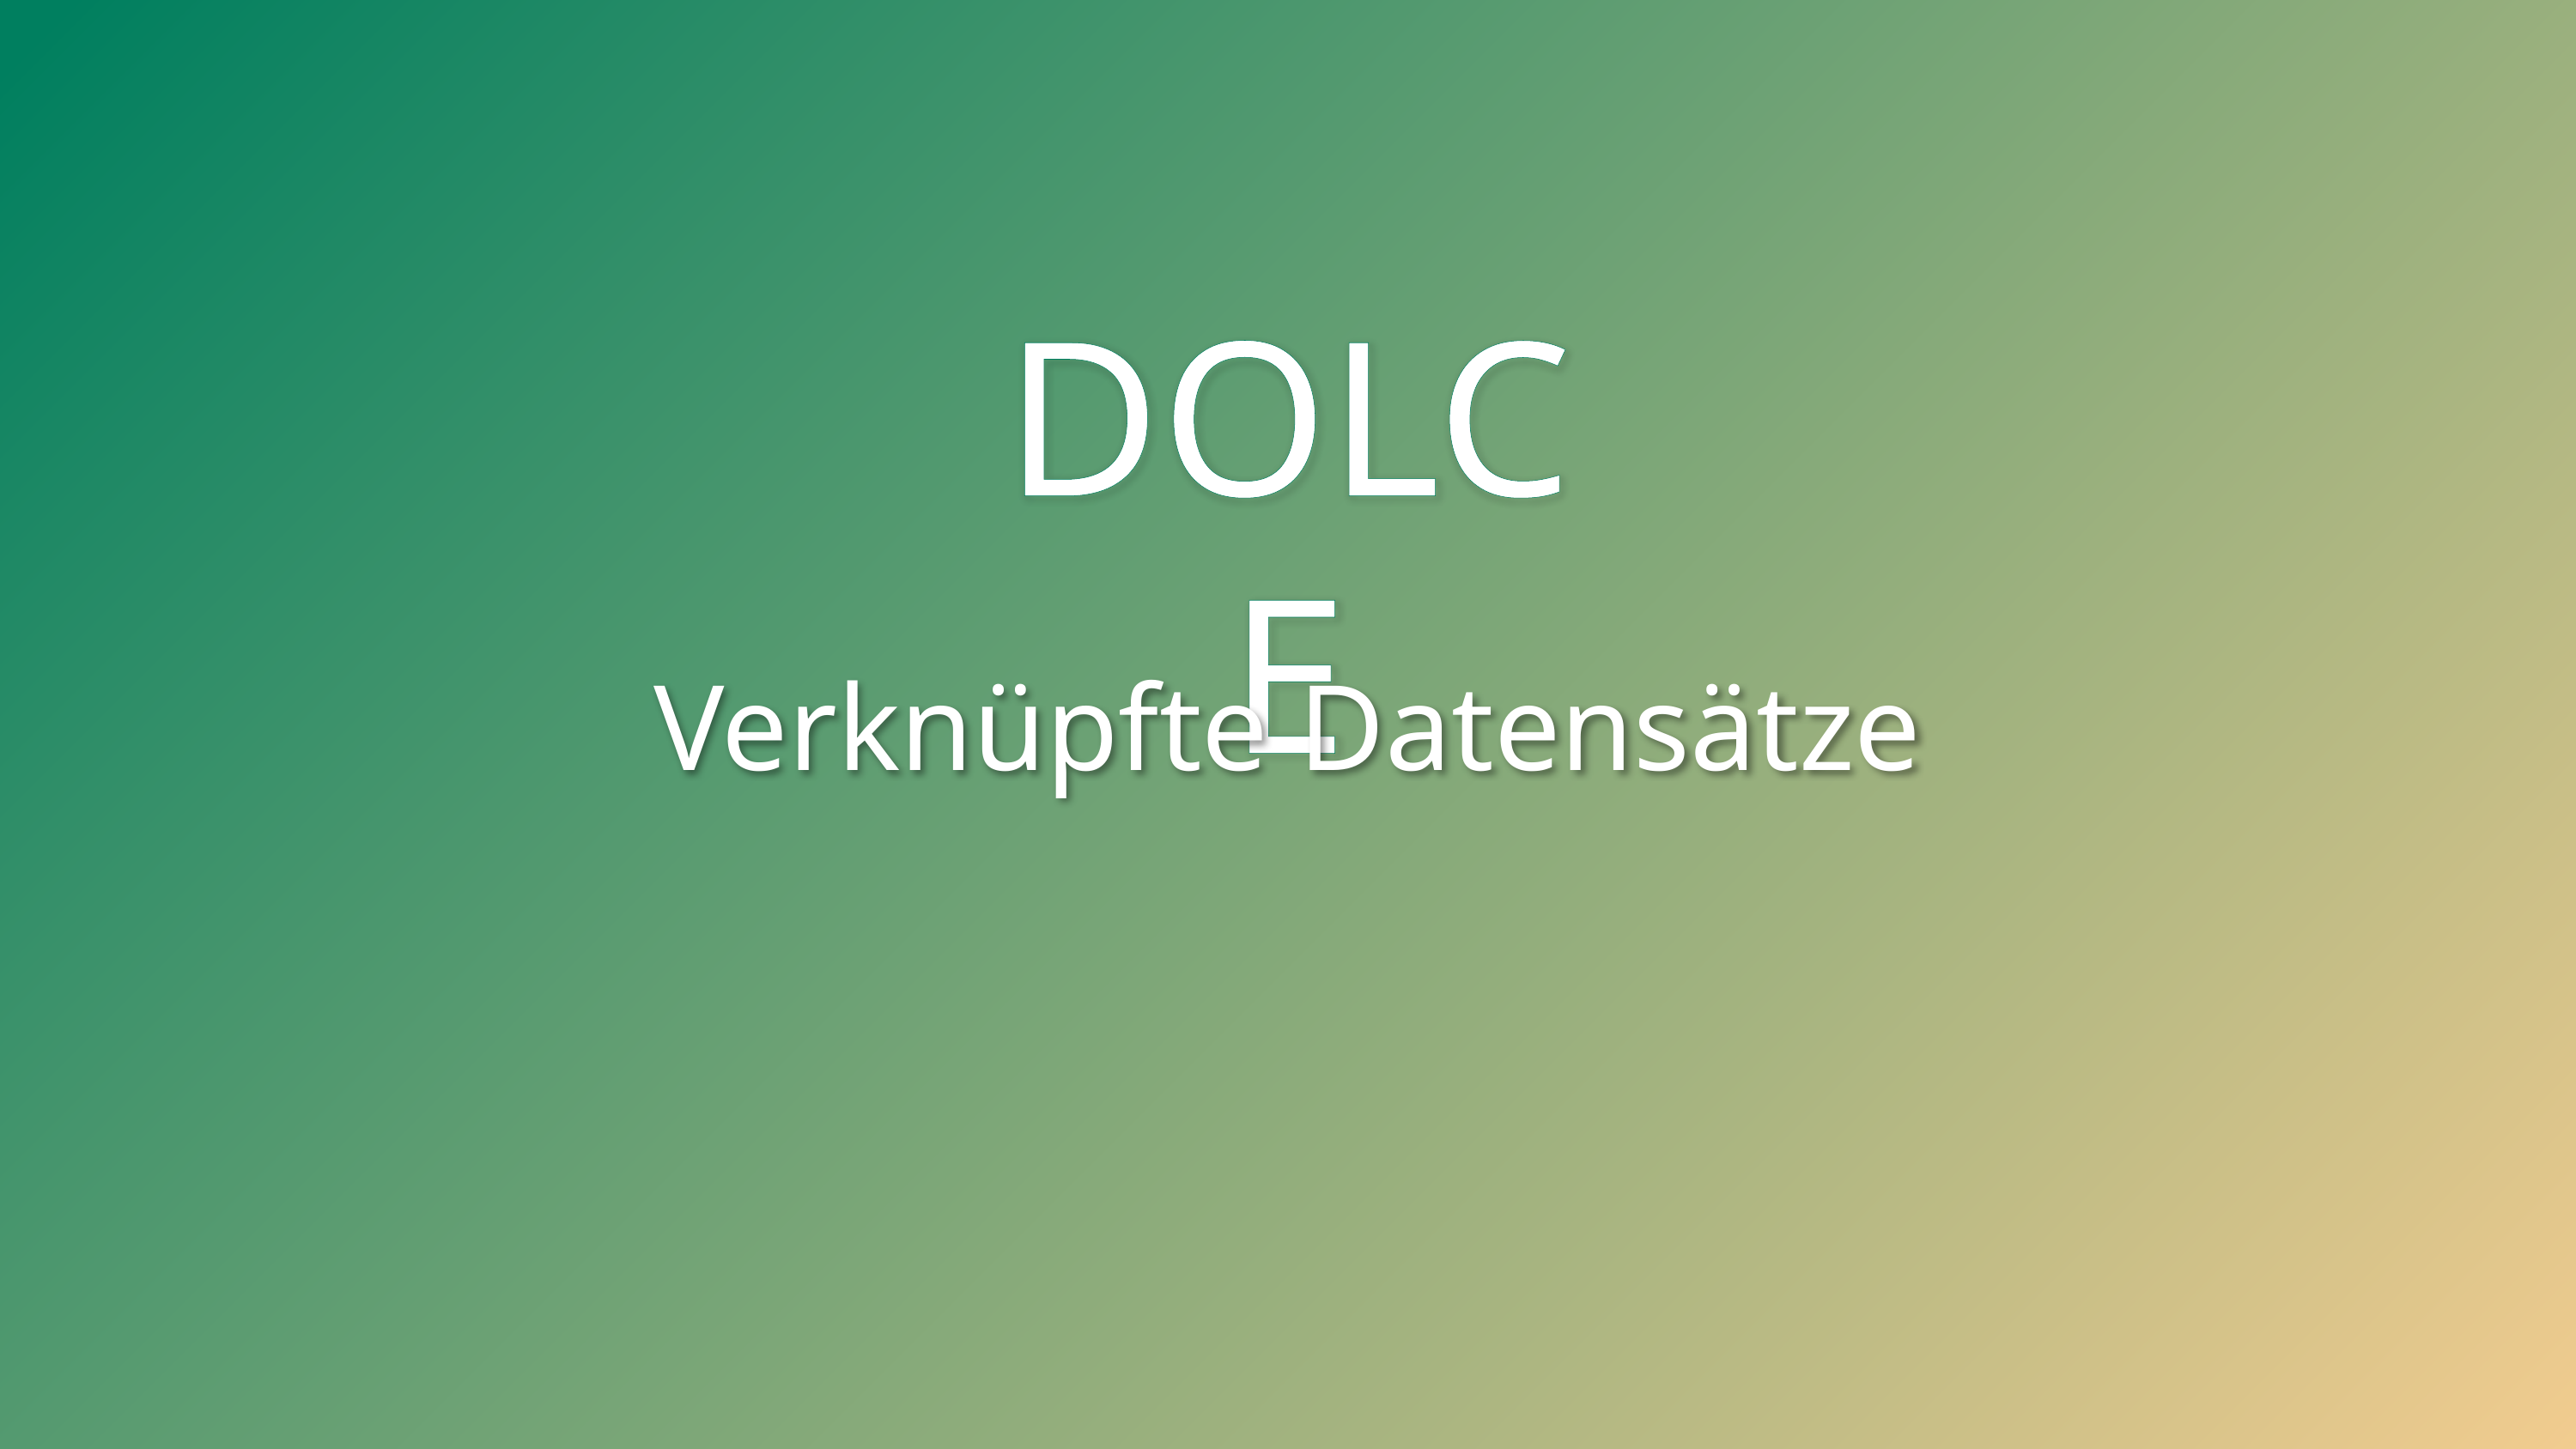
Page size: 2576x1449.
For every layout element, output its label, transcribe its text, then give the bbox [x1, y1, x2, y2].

text_box Verknüpfte Datensätze [451, 646, 2125, 801]
text_box DOLCE [954, 275, 1622, 646]
